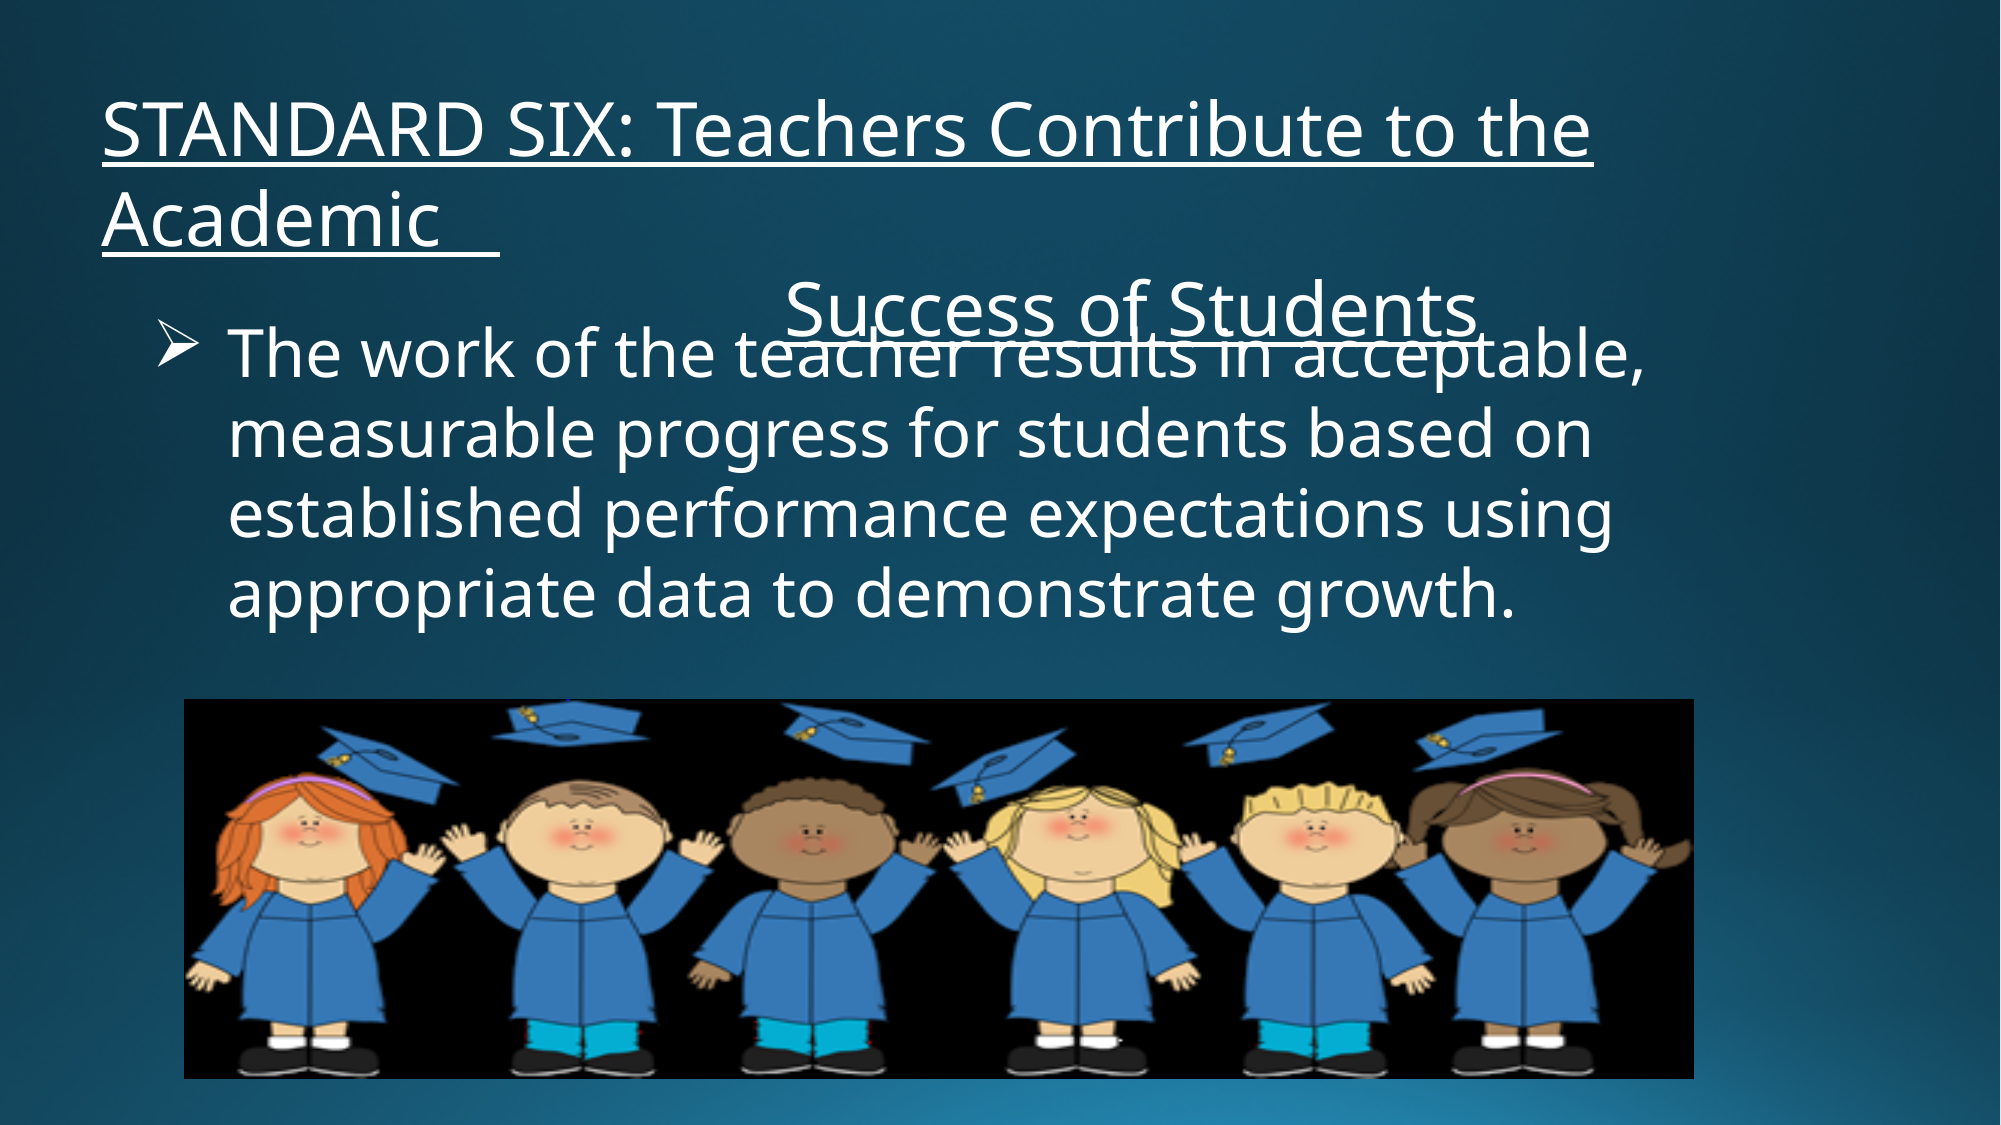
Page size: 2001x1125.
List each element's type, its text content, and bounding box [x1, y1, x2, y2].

picture [0, 0, 2001, 1125]
text_box STANDARD SIX: Teachers Contribute to the Academic Success of Students [86, 73, 1860, 359]
text_box The work of the teacher results in acceptable, measurable progress for students based on established performance expectations using appropriate data to demonstrate growth. [137, 303, 1810, 639]
